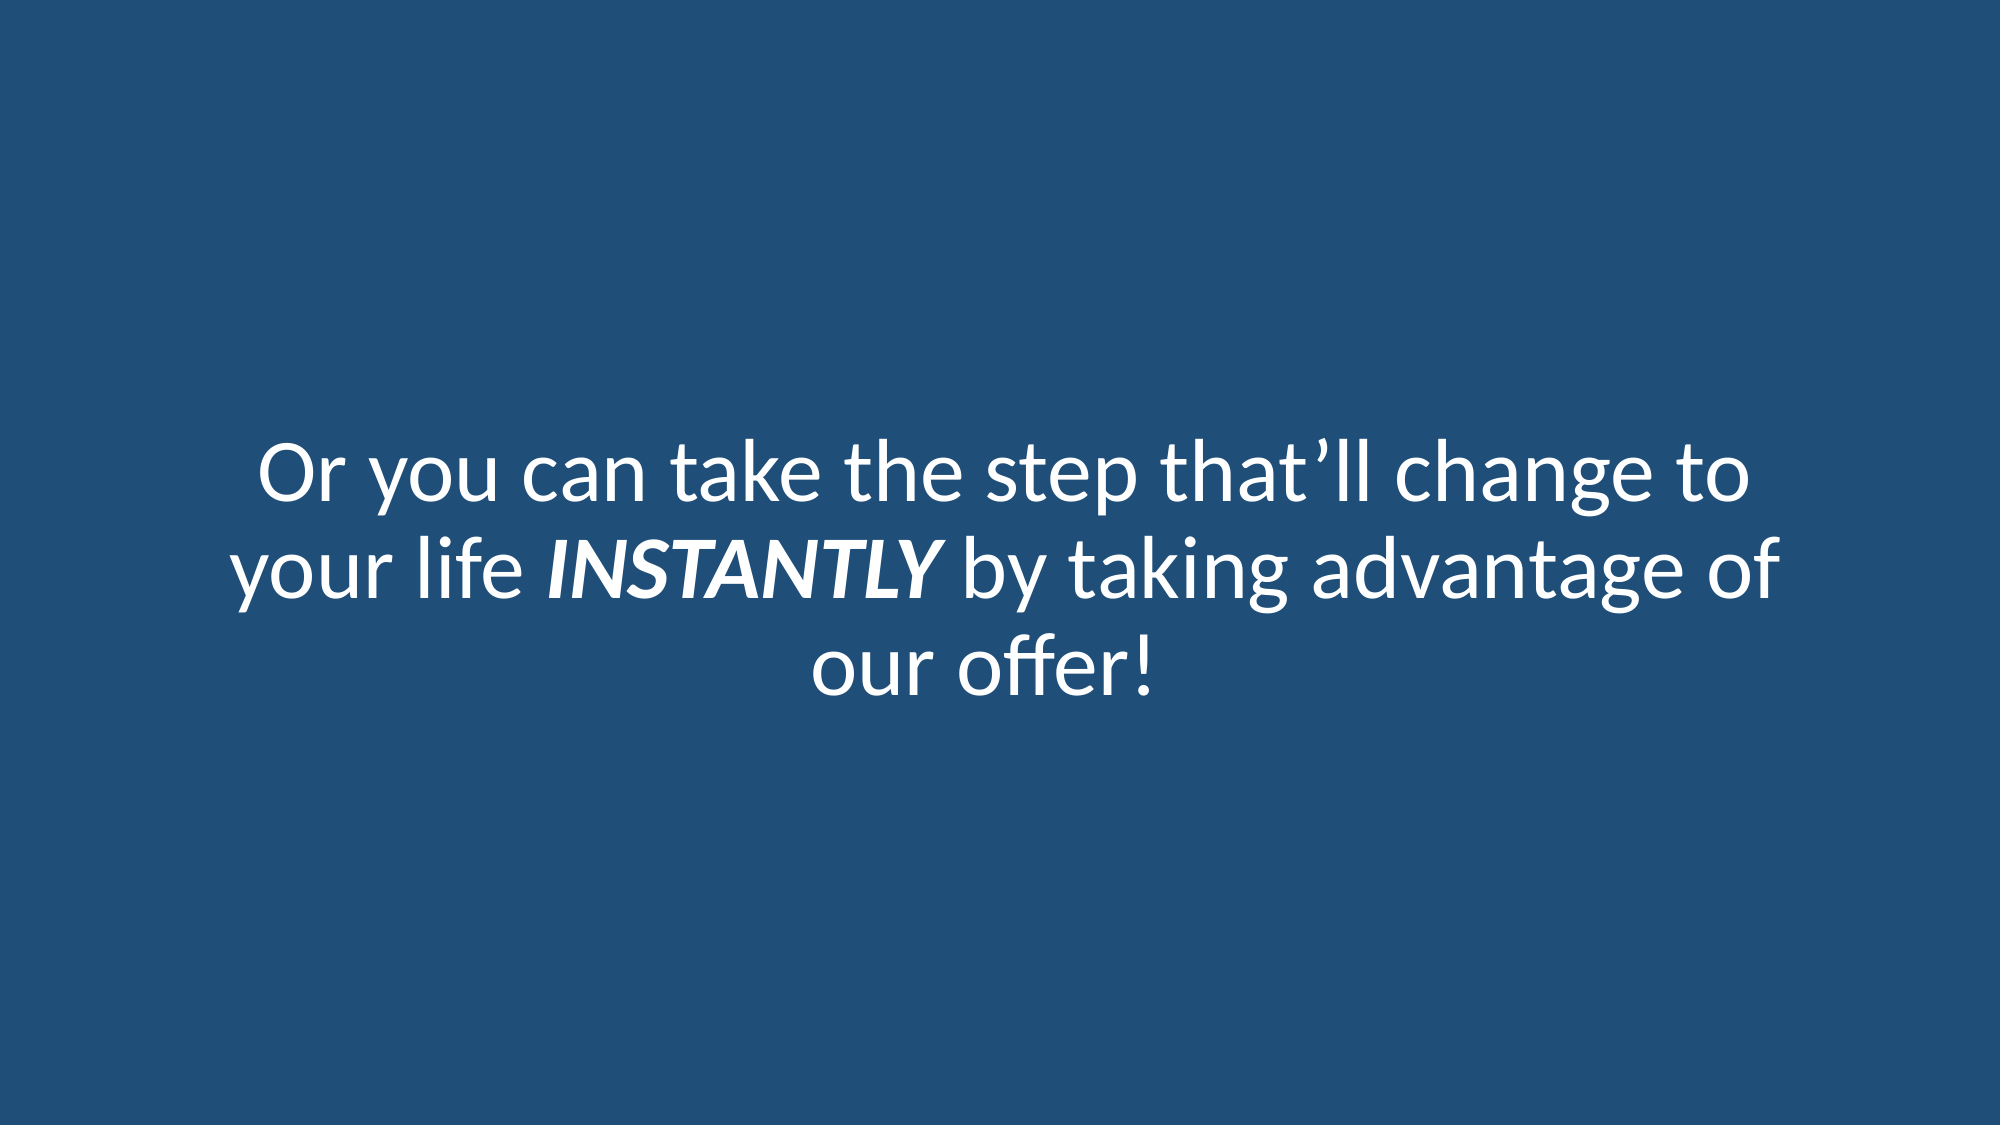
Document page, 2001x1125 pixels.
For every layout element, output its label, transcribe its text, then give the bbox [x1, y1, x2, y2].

list Or you can take the step that’ll change to your life INSTANTLY by taking advantage of our offer! [180, 416, 1830, 1001]
